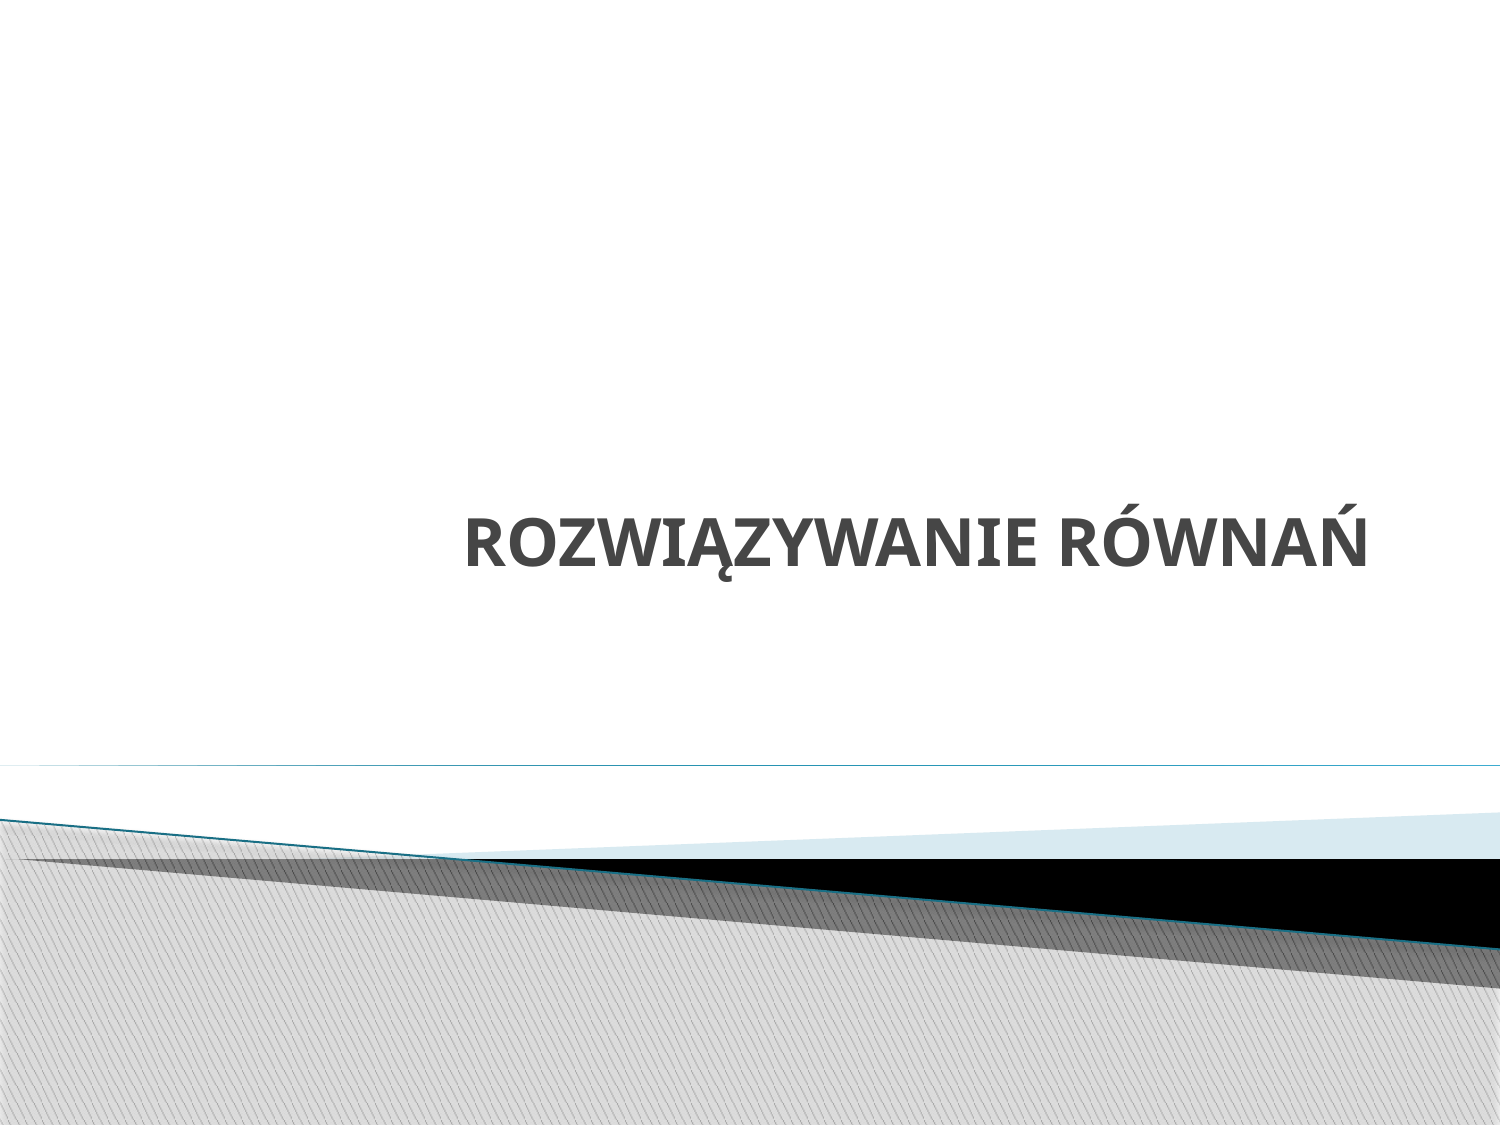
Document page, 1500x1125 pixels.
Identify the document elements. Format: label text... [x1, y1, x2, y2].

picture [5, 859, 1500, 989]
title ROZWIĄZYWANIE RÓWNAŃ [112, 287, 1388, 588]
